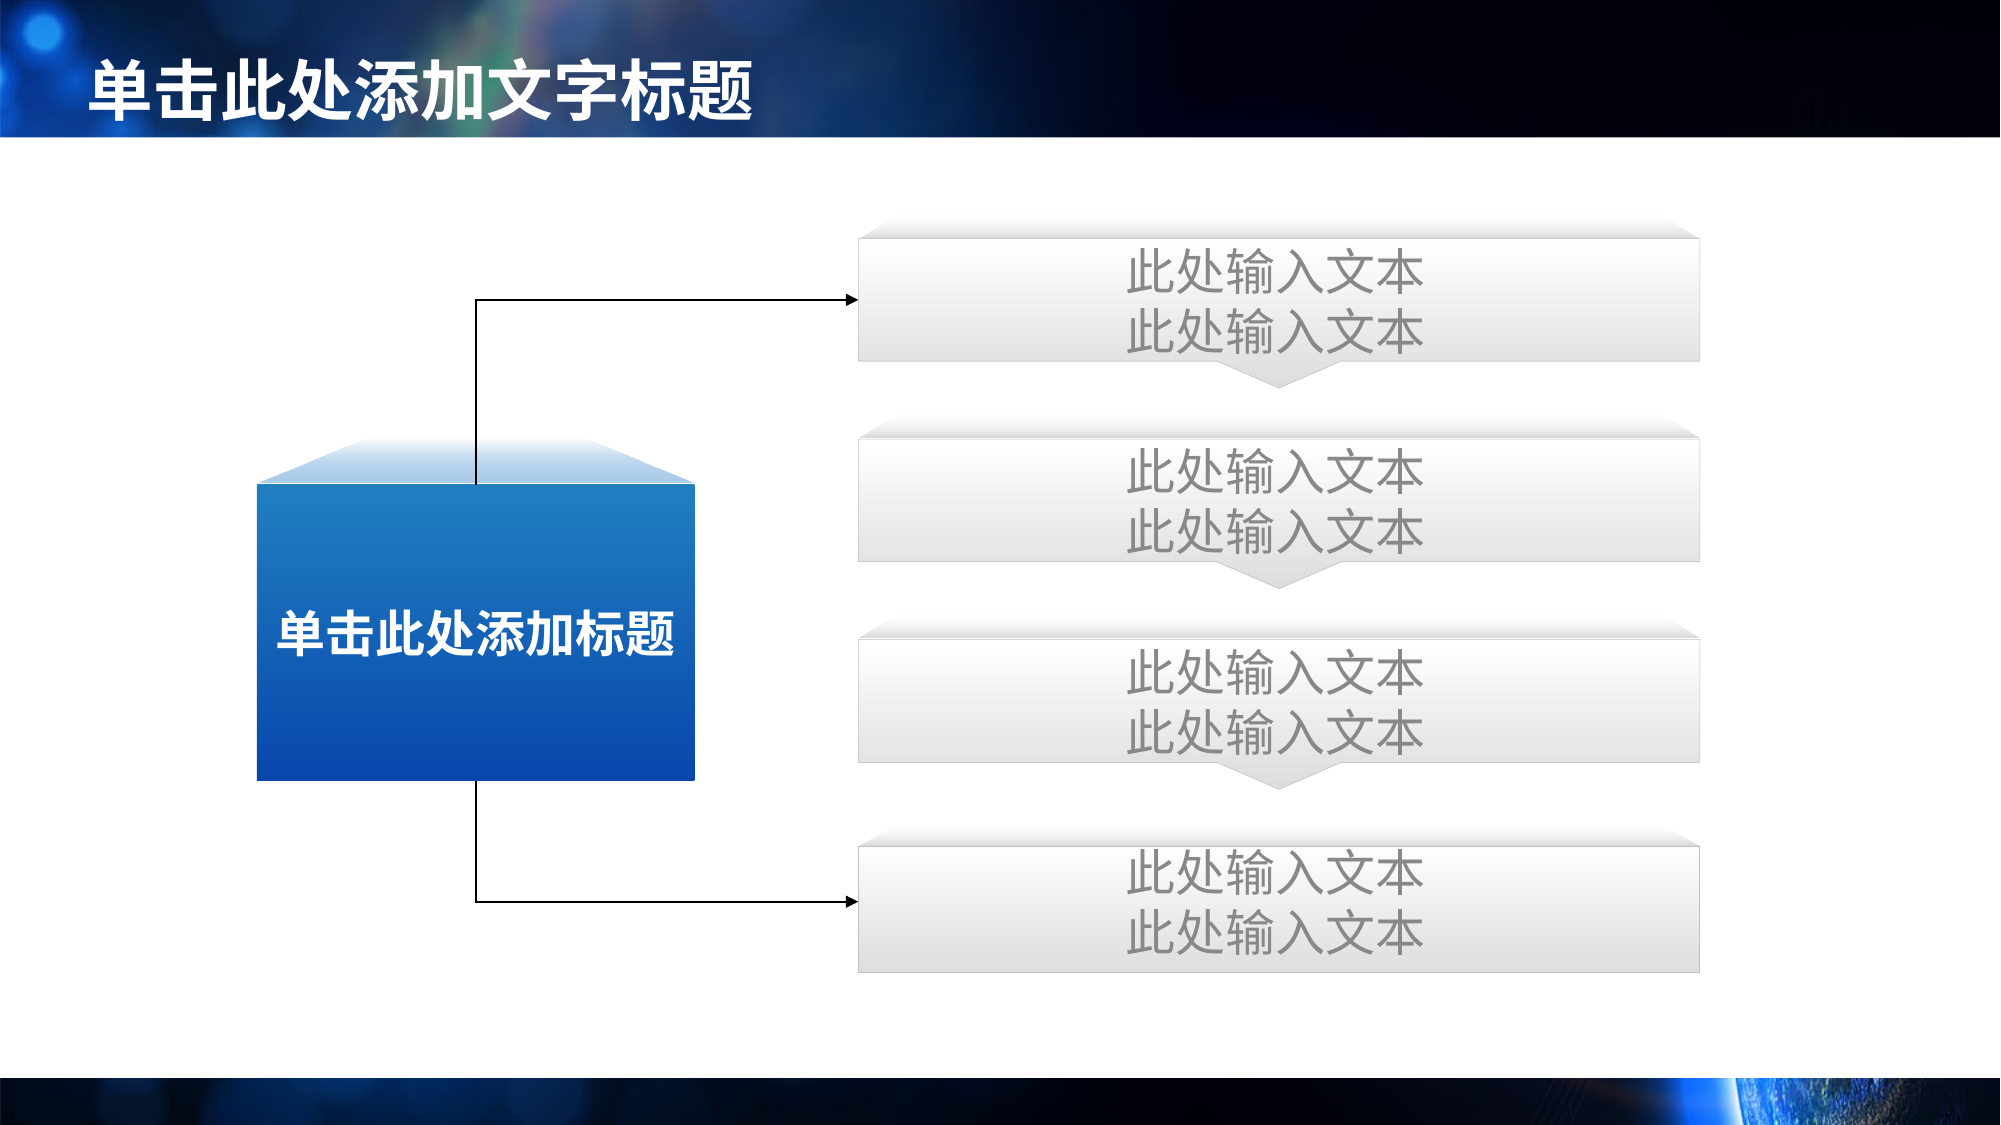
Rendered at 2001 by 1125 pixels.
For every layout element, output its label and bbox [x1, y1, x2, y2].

text_box [606, 650, 728, 1033]
text_box [858, 411, 1700, 589]
text_box [858, 611, 1700, 790]
text_box [857, 822, 1700, 973]
text_box [858, 212, 1700, 388]
picture [0, 0, 2000, 137]
text_box [256, 437, 695, 781]
picture [0, 1078, 2000, 1125]
text_box [574, 200, 760, 584]
